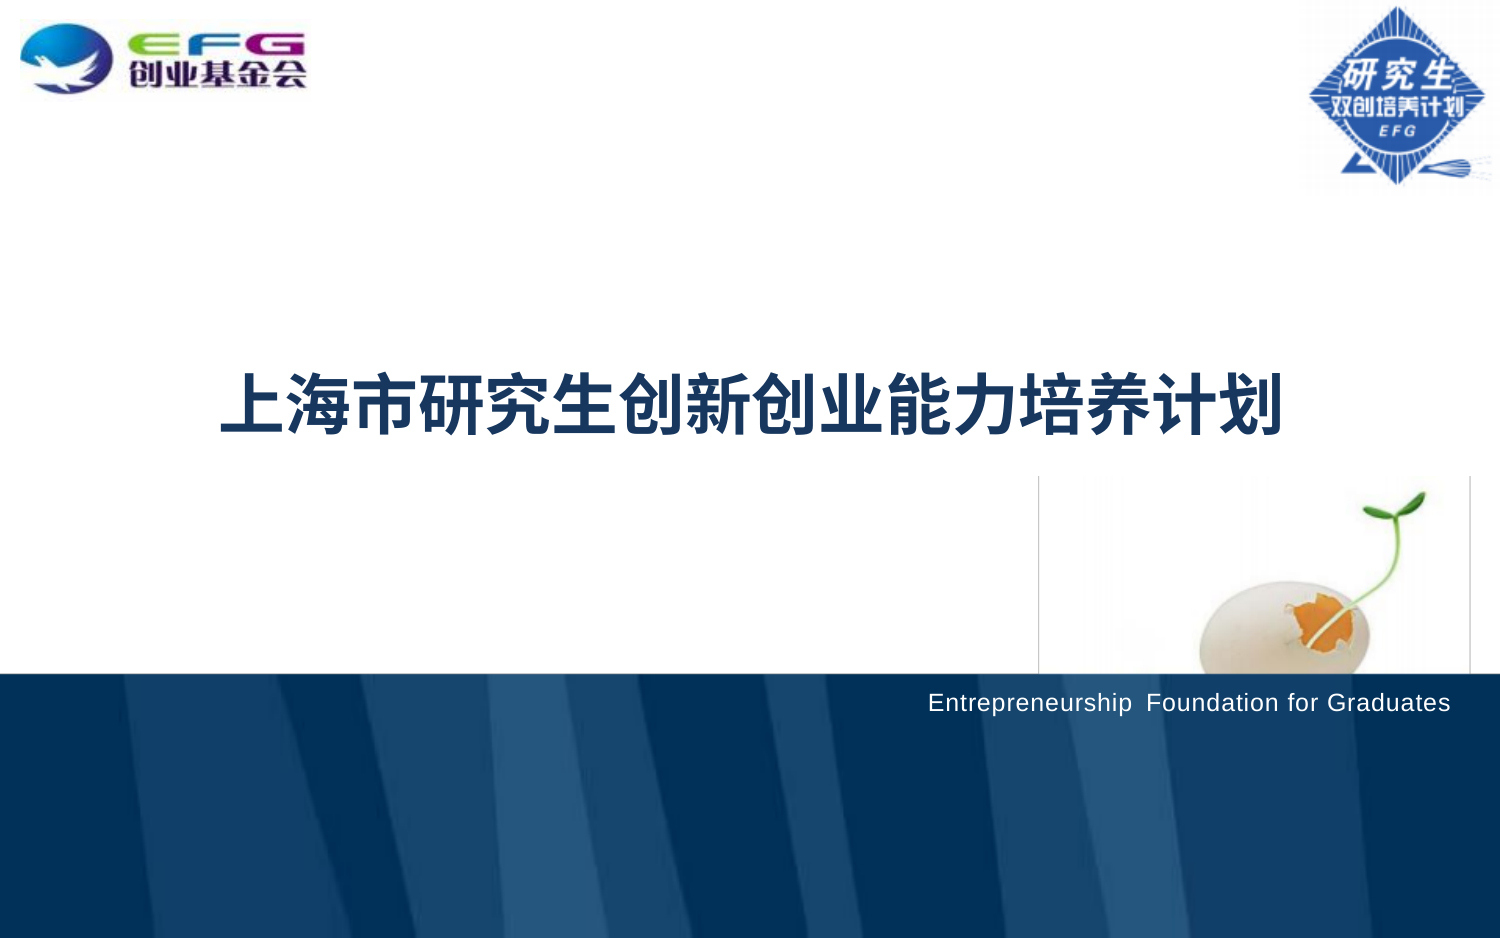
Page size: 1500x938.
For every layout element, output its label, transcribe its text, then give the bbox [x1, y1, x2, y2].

picture [20, 19, 311, 102]
picture [0, 476, 1500, 938]
picture [1299, 0, 1500, 196]
text_box 上海市研究生创新创业能力培养计划 [216, 365, 1286, 448]
